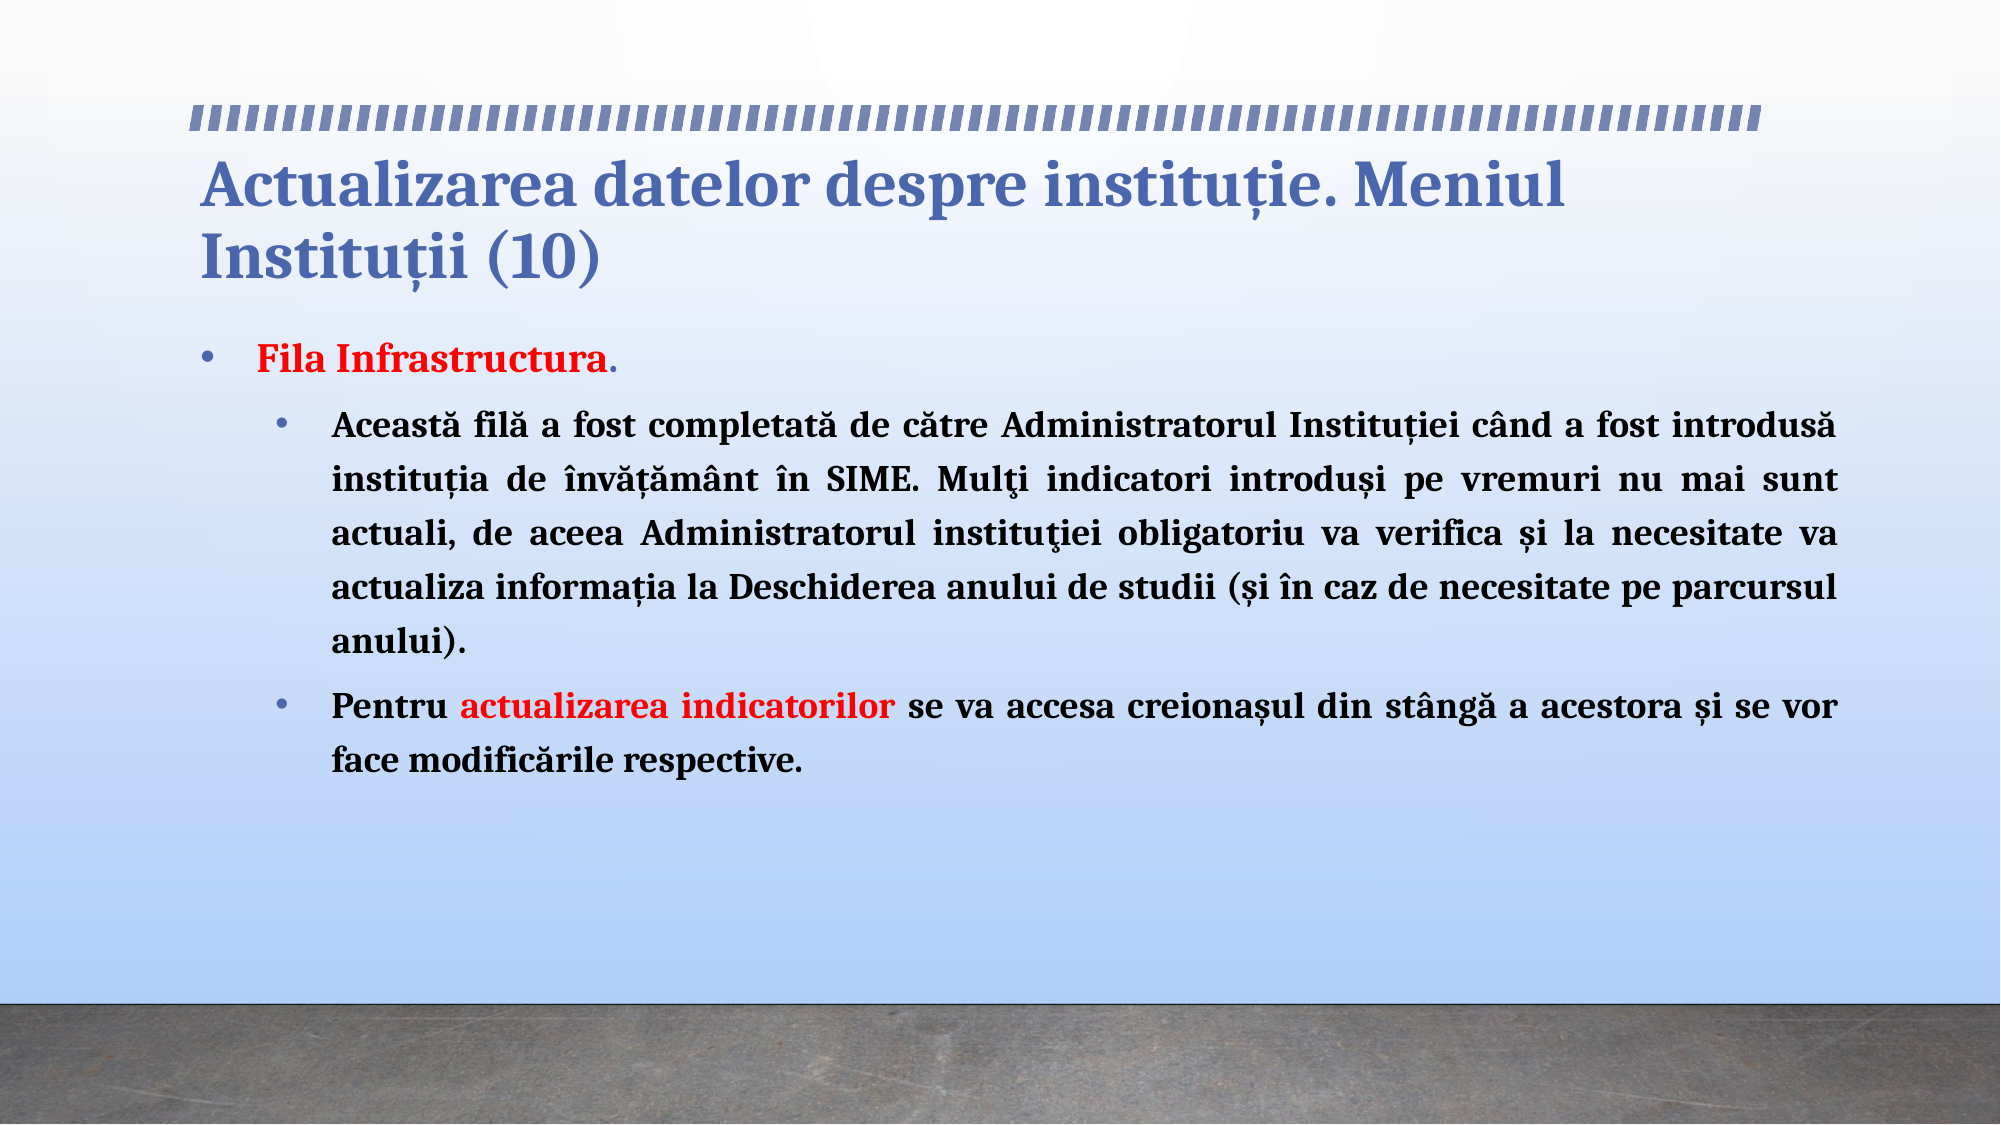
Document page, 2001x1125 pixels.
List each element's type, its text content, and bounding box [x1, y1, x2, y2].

picture [0, 1004, 2000, 1124]
title Actualizarea datelor despre instituție. Meniul Instituții (10) [185, 141, 1761, 313]
list Fila Infrastructura. Această filă a fost completată de către Administratorul Instituției când a fost introdusă instituția de învățământ în SIME. Mulţi indicatori introduşi pe vremuri nu mai sunt actuali, de aceea Administratorul instituţiei obligatoriu va verifica și la necesitate va actualiza informația la Deschiderea anului de studii (și în caz de necesitate pe parcursul anului). Pentru actualizarea indicatorilor se va accesa creionașul din stângă a acestora și se vor face modificările respective. [185, 313, 1854, 1008]
